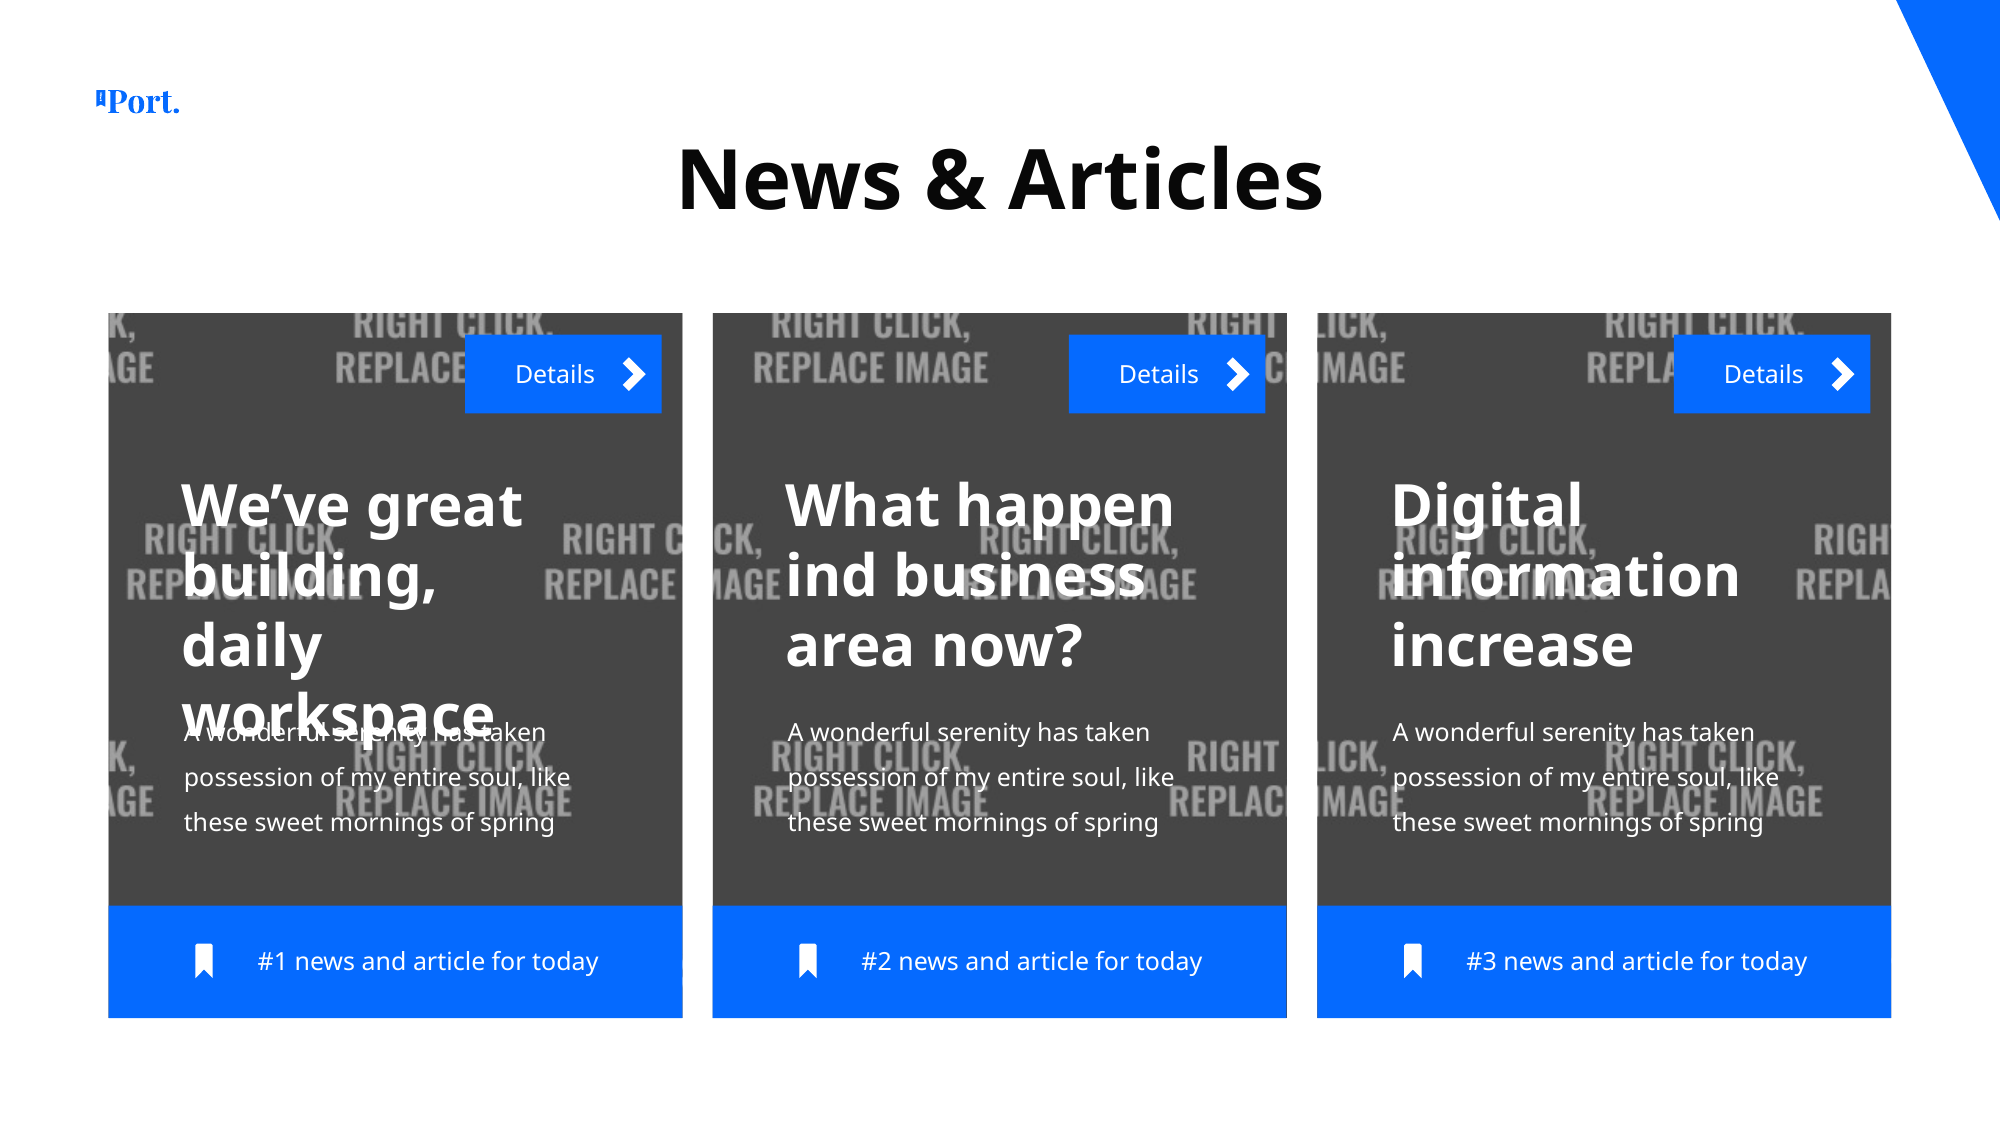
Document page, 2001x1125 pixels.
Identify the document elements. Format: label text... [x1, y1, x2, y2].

list News & Articles [513, 118, 1487, 234]
picture [108, 313, 683, 1019]
picture [713, 313, 1287, 1019]
picture [1317, 313, 1892, 1019]
